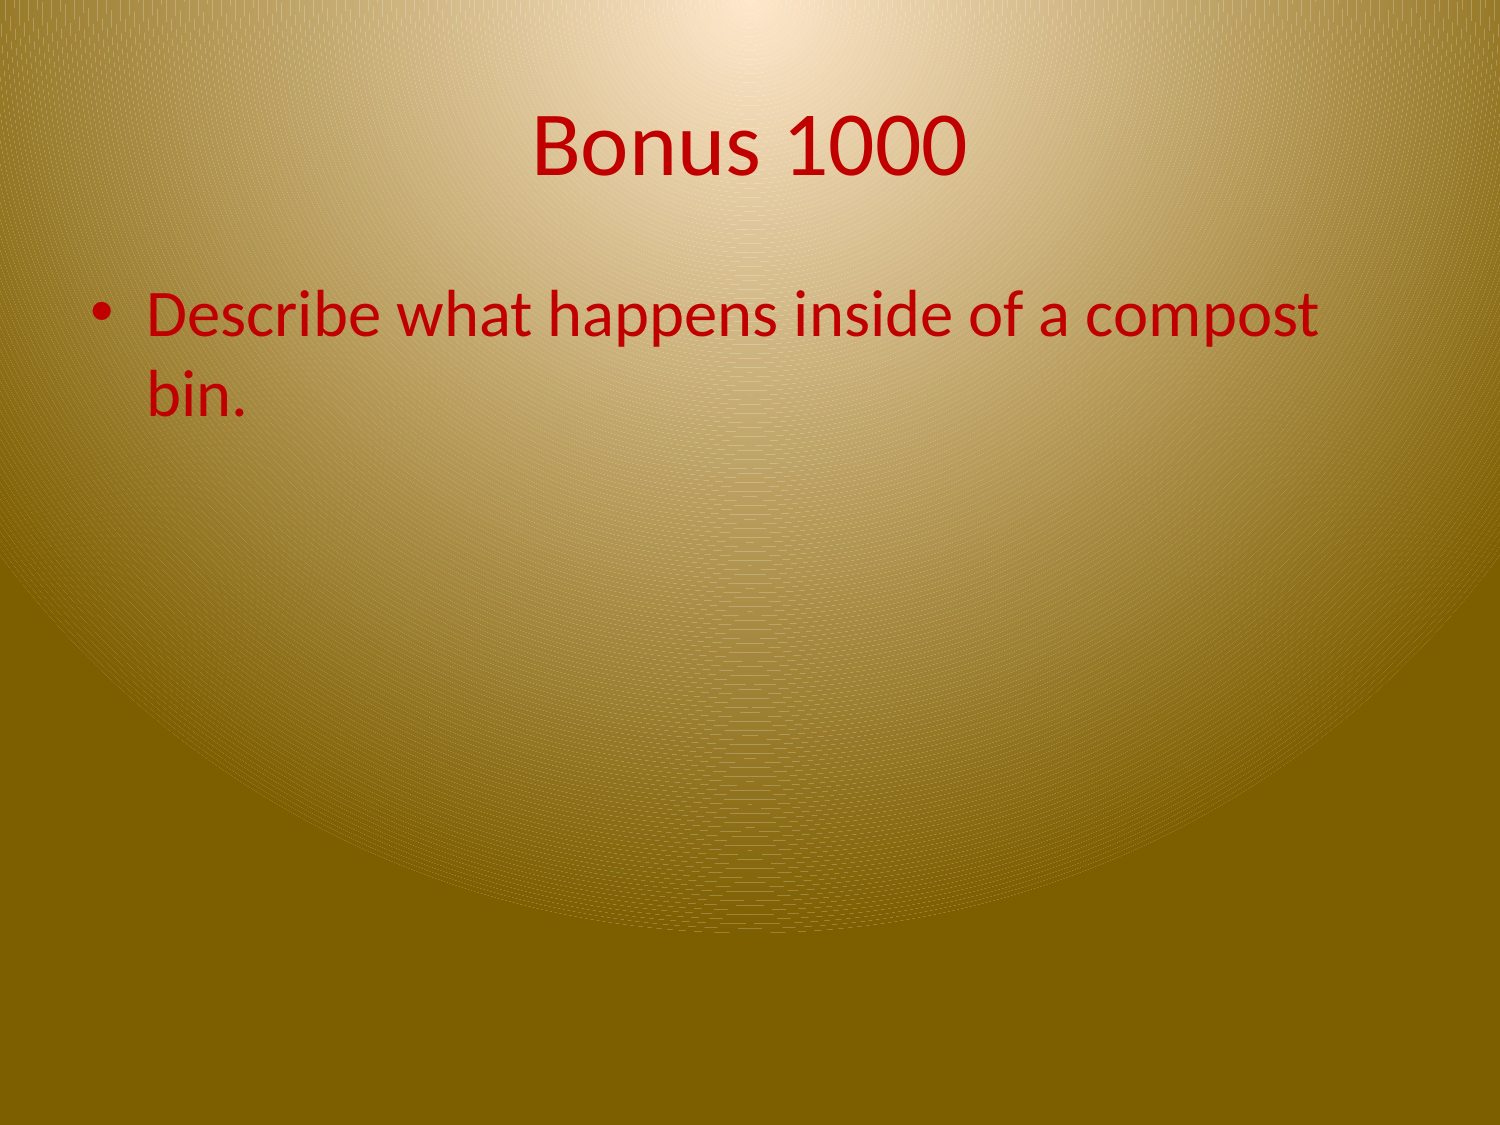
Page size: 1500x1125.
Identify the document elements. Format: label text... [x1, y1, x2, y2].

list Describe what happens inside of a compost bin. [75, 262, 1425, 1005]
title Bonus 1000 [75, 45, 1425, 233]
